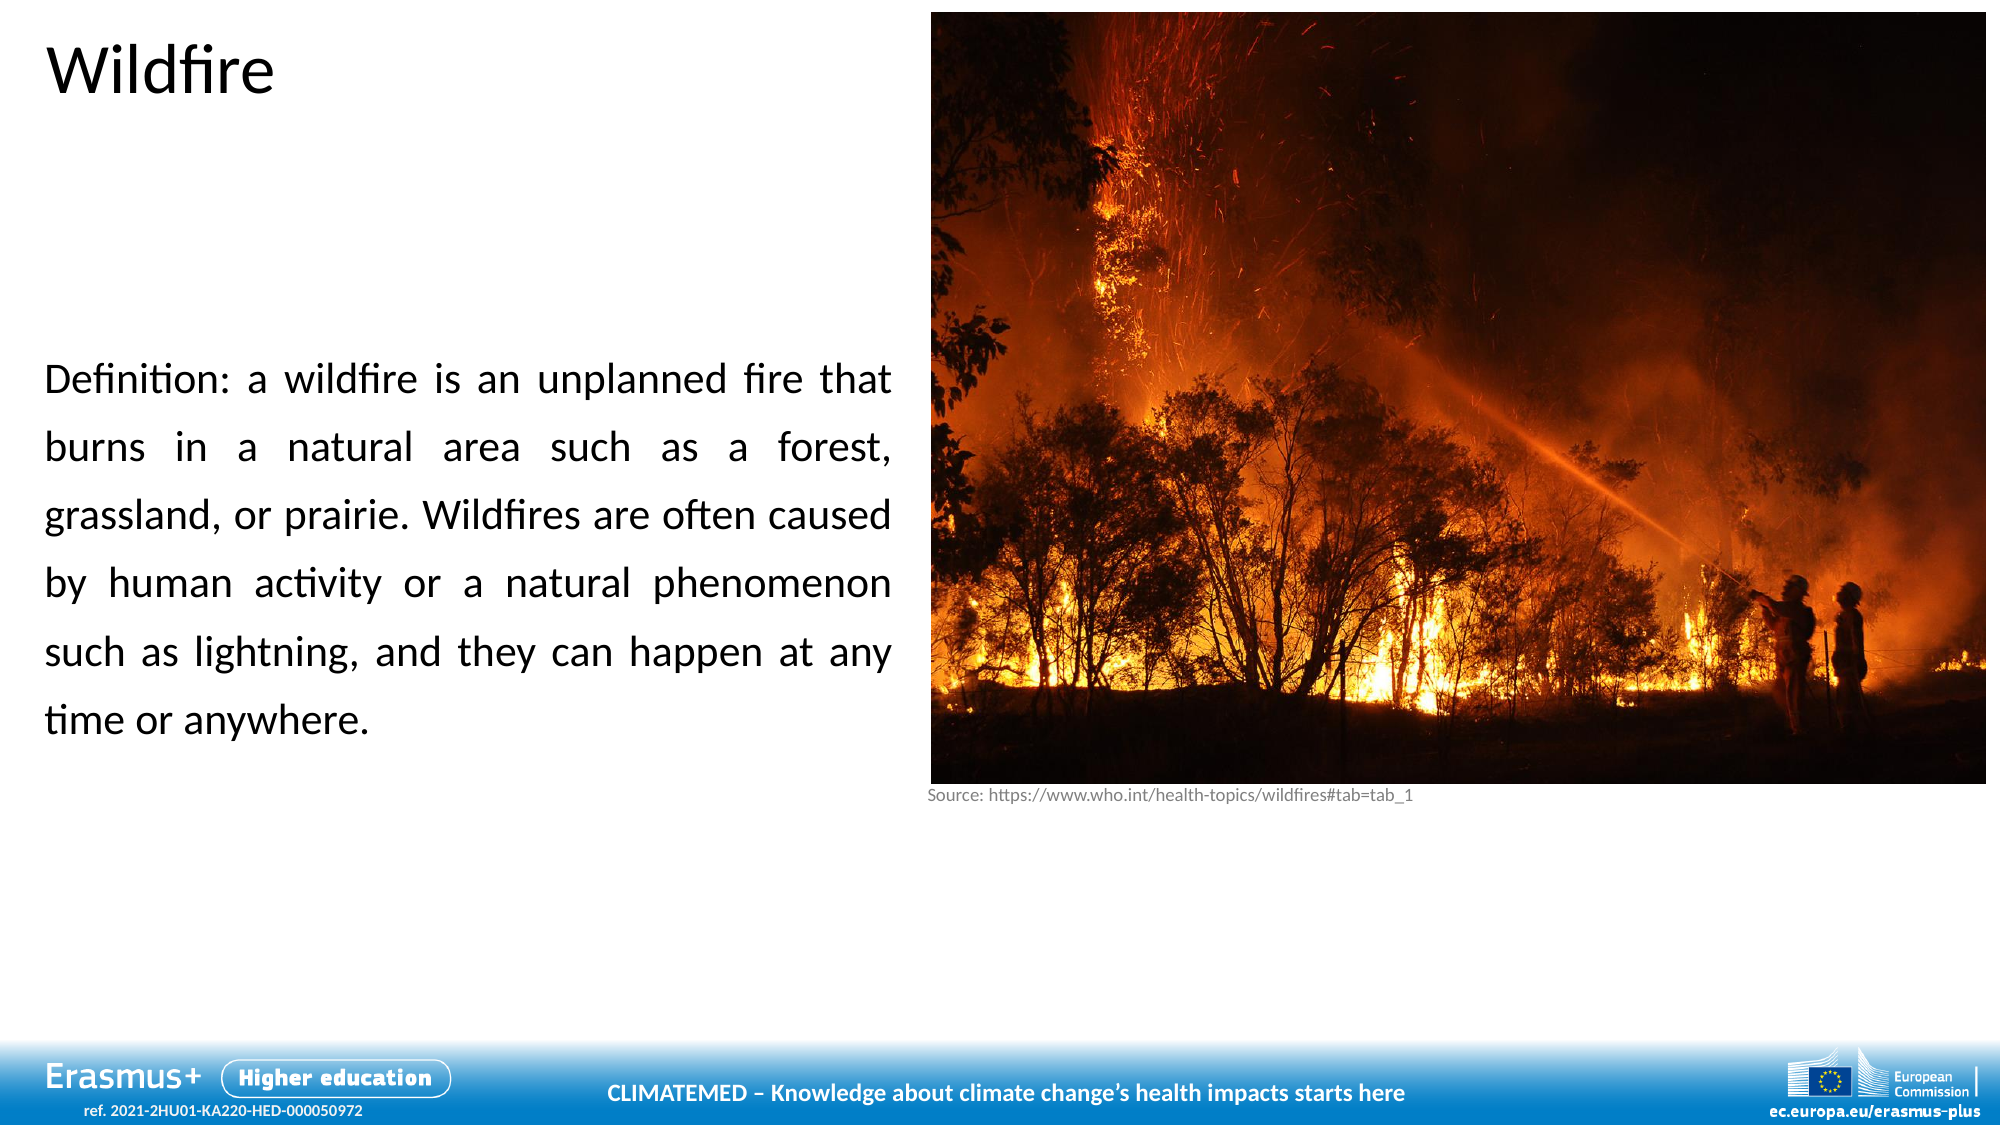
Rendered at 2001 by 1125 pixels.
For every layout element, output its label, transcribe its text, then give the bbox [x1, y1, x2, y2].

title Wildfire [31, 25, 931, 116]
picture [0, 899, 2000, 1125]
text_box Source: https://www.who.int/health-topics/wildfires#tab=tab_1 [912, 775, 1429, 813]
list Definition: a wildfire is an unplanned fire that burns in a natural area such as a forest, grassland, or prairie. Wildfires are often caused by human activity or a natural phenomenon such as lightning, and they can happen at any time or anywhere. [29, 326, 908, 768]
picture [931, 12, 1986, 784]
